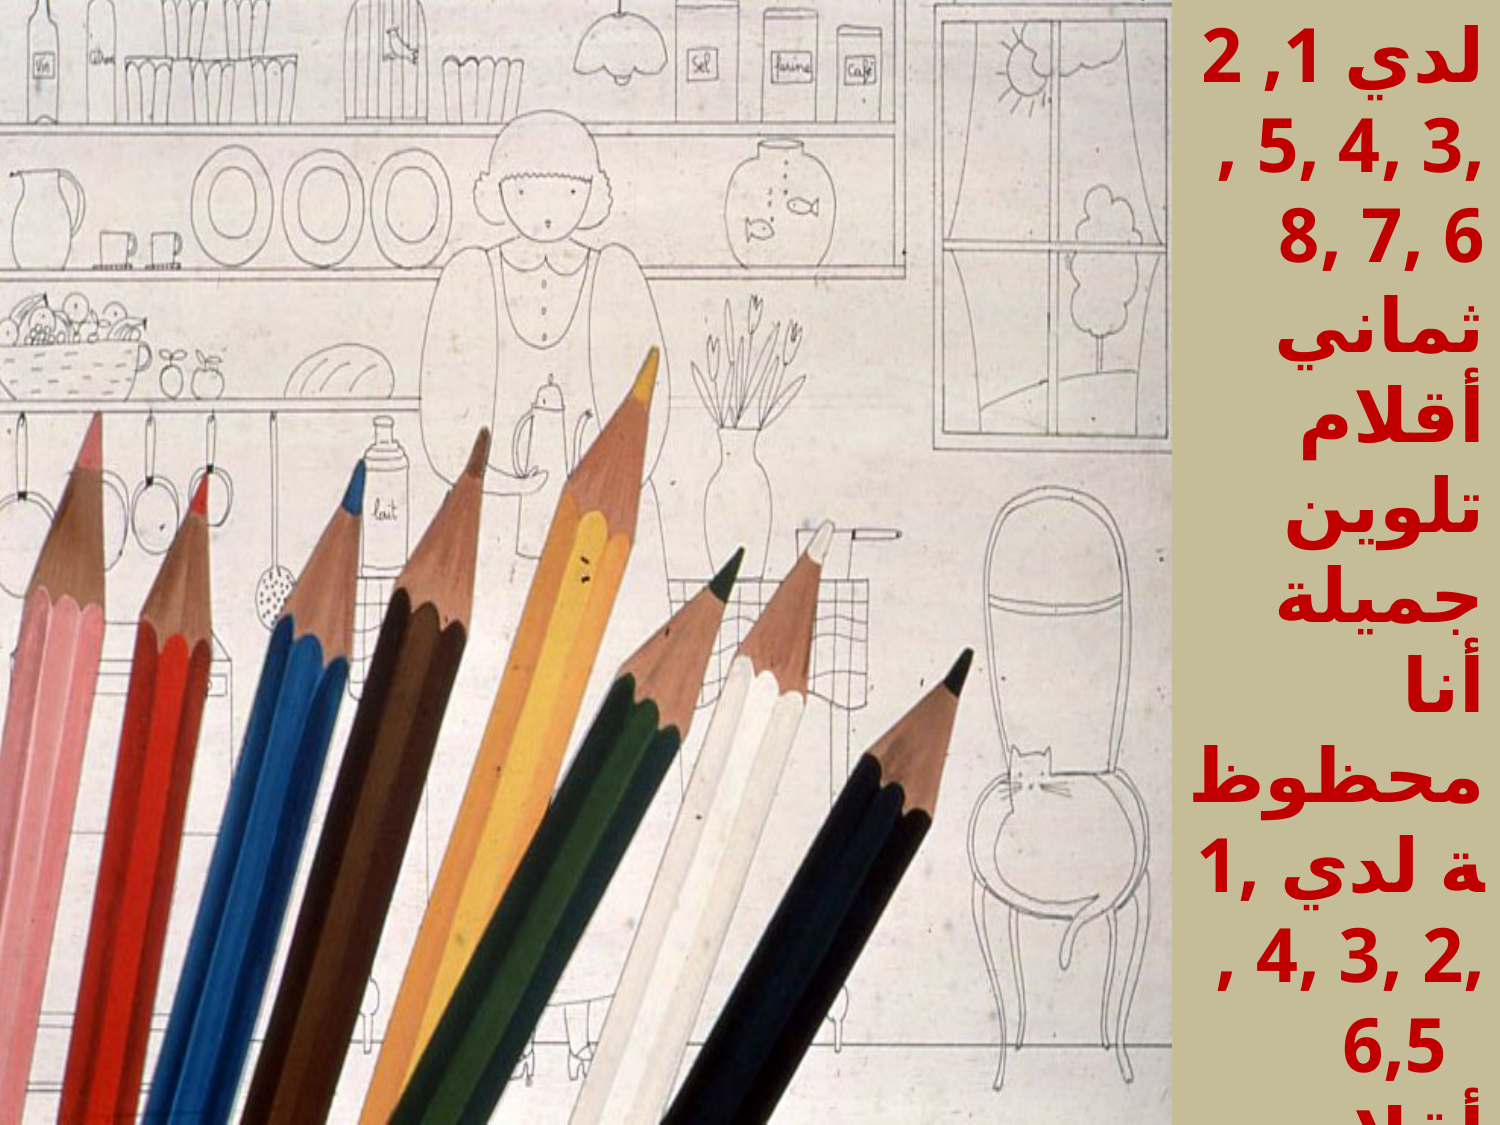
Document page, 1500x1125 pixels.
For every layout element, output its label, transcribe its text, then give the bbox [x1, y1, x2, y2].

text_box لدي 1, 2 ,3 ,4 ,5 ,6 ,7 ,8 ثماني أقلام تلوين جميلة أنا محظوظة لدي ,1 ,2 ,3 ,4 , 6,5 أقلام تلوين جميلة بأي منها سأبدأ؟ [1173, 0, 1500, 1125]
picture [0, 0, 1173, 1125]
